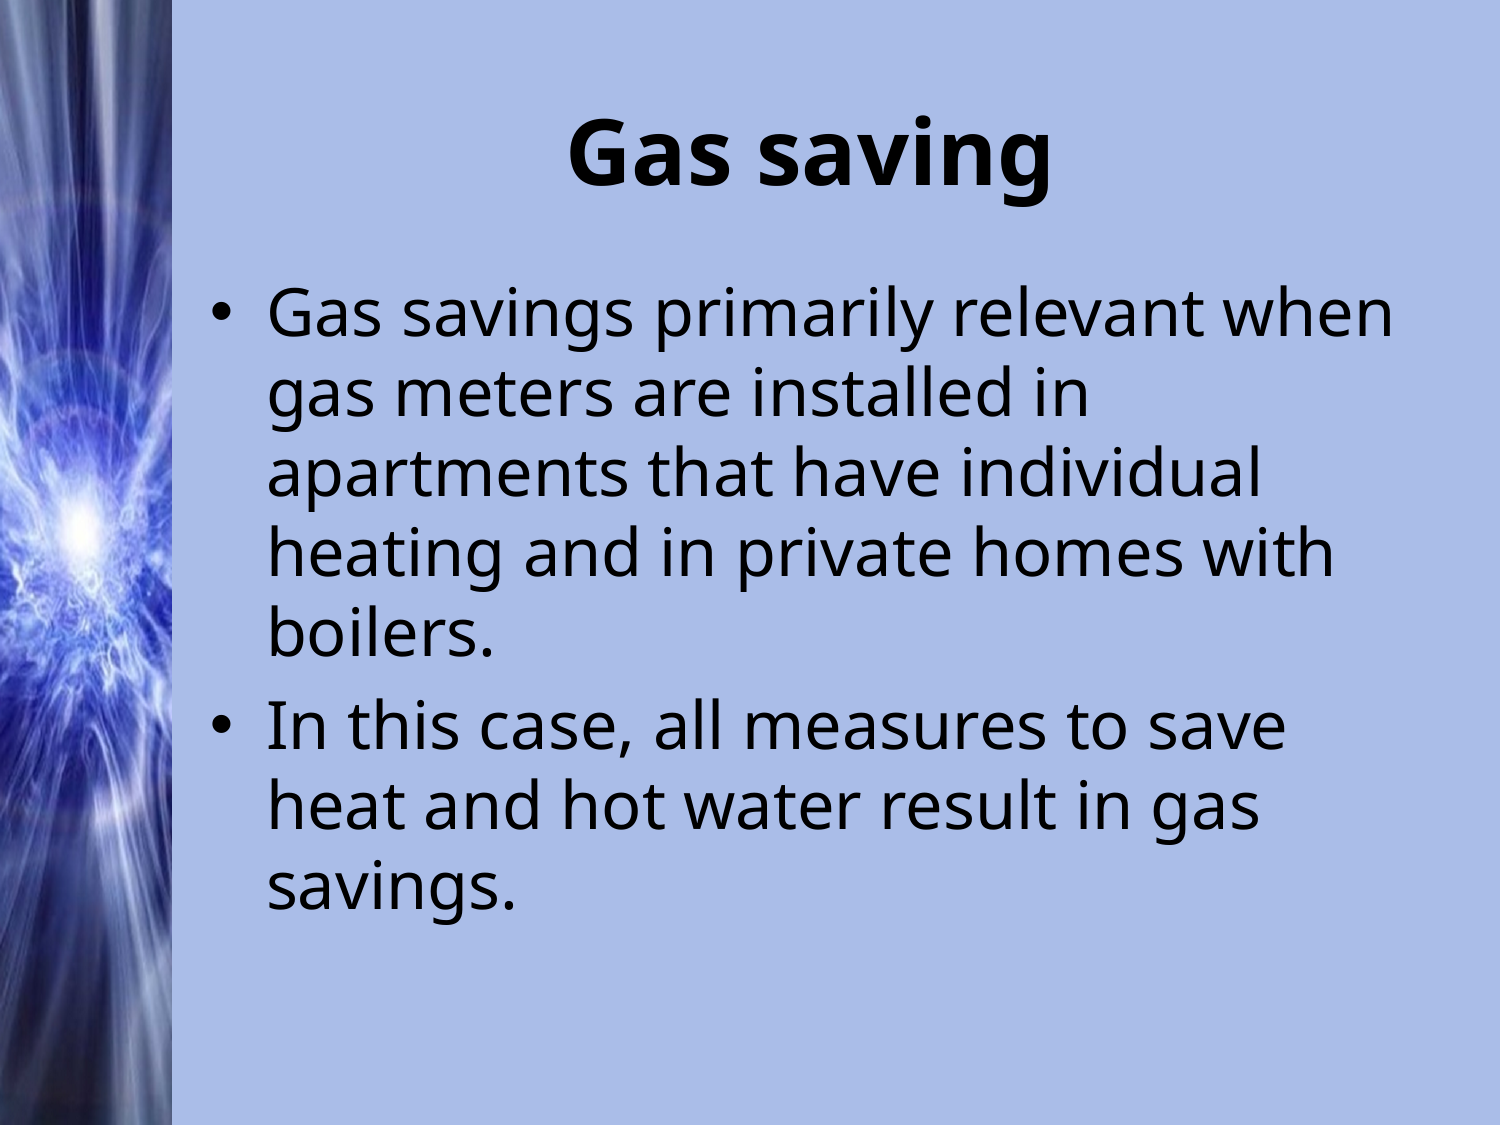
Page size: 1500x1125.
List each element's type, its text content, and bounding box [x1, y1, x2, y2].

picture [0, 0, 1500, 1125]
list Gas savings primarily relevant when gas meters are installed in apartments that have individual heating and in private homes with boilers. In this case, all measures to save heat and hot water result in gas savings. [194, 262, 1425, 1005]
title Gas saving [194, 54, 1427, 243]
